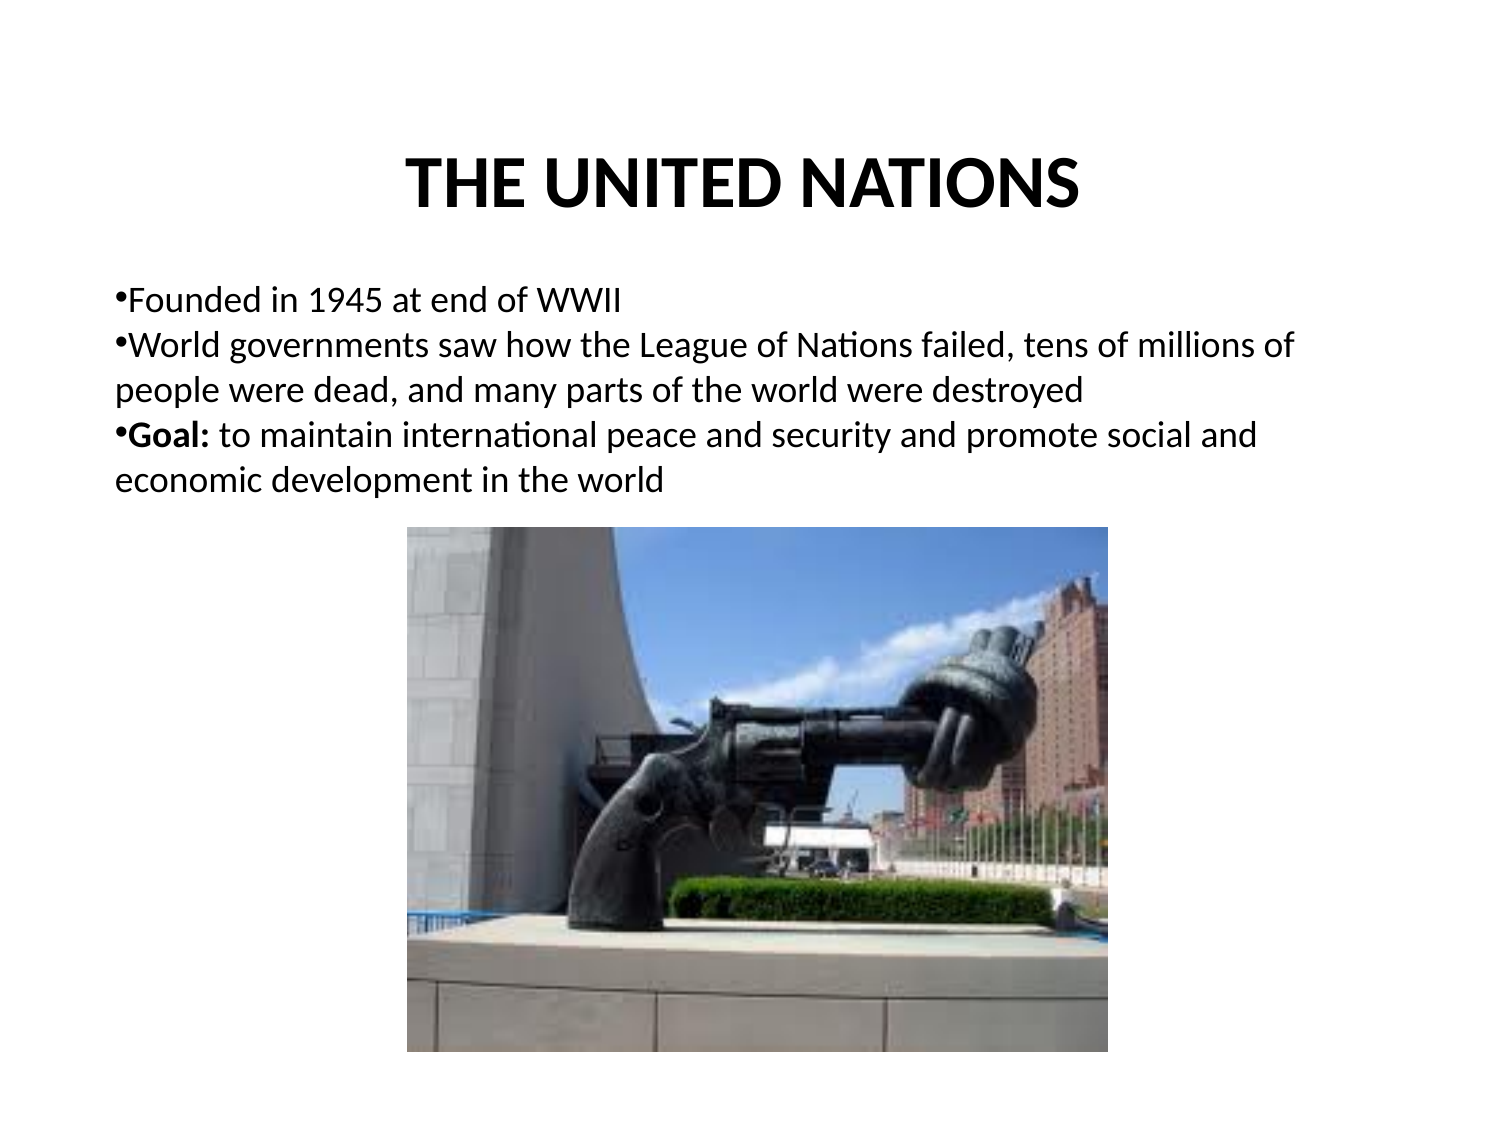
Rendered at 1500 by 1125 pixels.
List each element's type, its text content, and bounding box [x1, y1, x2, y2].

picture [407, 526, 1108, 1052]
text_box THE UNITED NATIONS [312, 125, 1176, 231]
text_box Founded in 1945 at end of WWII World governments saw how the League of Nations failed, tens of millions of people were dead, and many parts of the world were destroyed Goal: to maintain international peace and security and promote social and economic development in the world [100, 267, 1412, 552]
